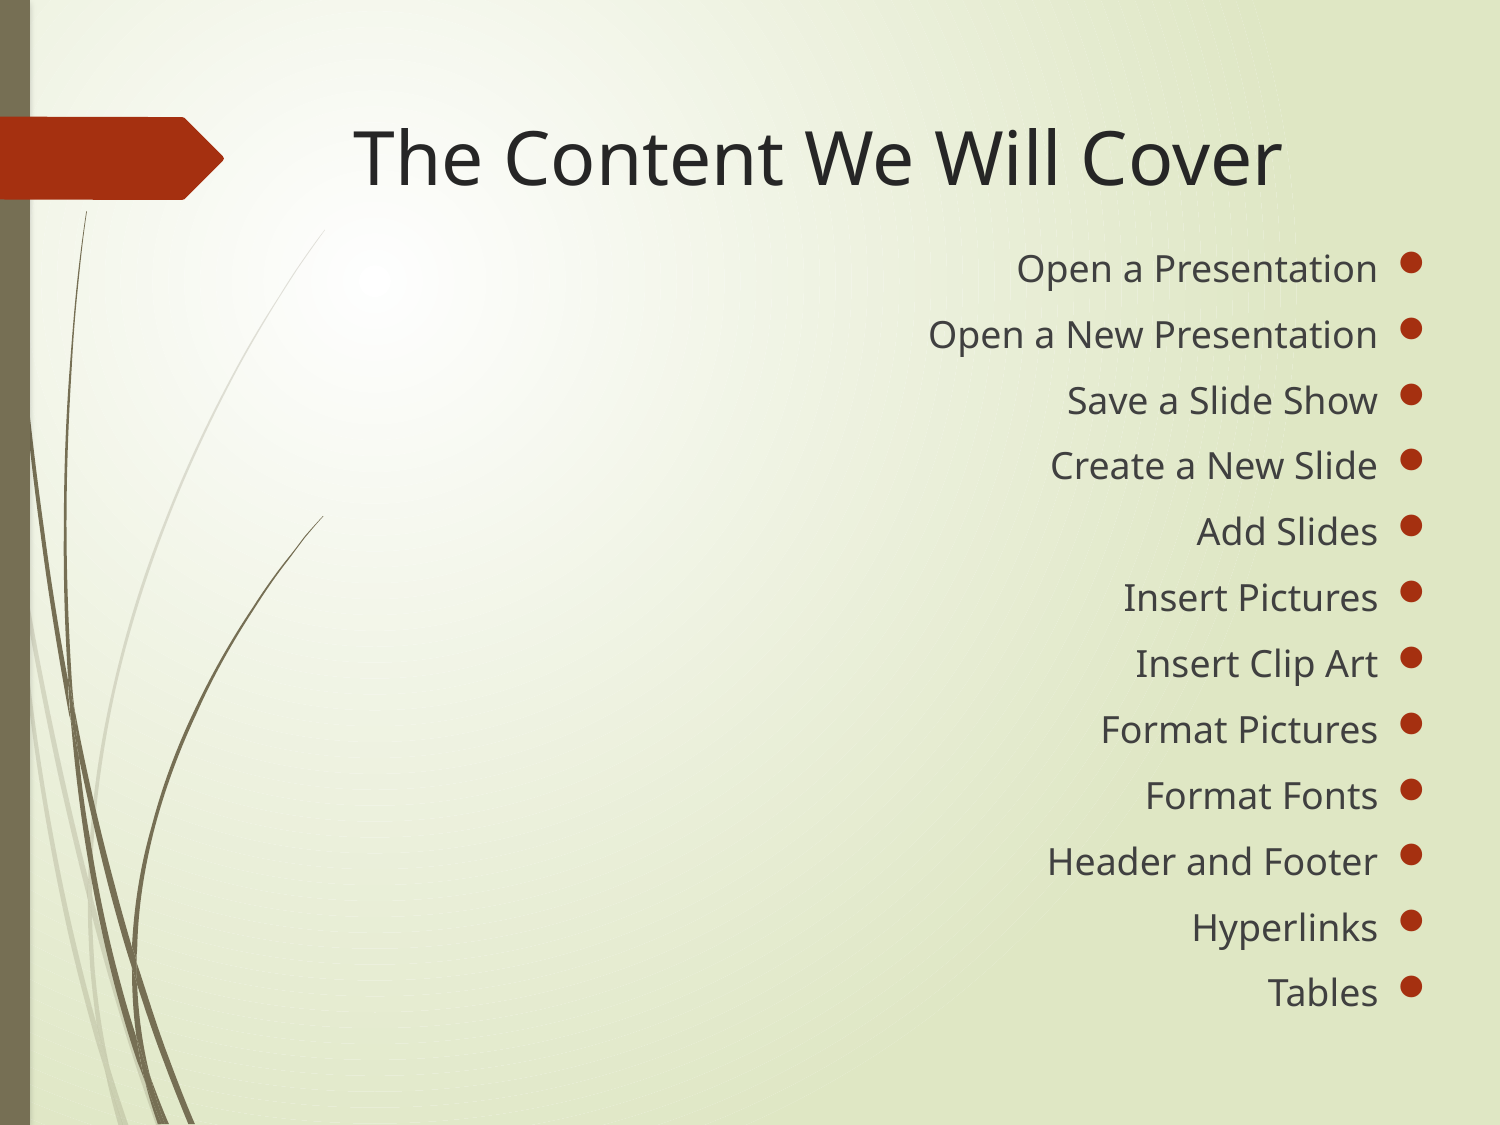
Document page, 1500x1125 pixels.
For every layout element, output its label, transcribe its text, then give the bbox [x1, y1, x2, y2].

title The Content We Will Cover [319, 102, 1400, 237]
list Open a Presentation Open a New Presentation Save a Slide Show Create a New Slide Add Slides Insert Pictures Insert Clip Art Format Pictures Format Fonts Header and Footer Hyperlinks Tables Charts Slide Themes Slide Transitions Rearrange Slides Preview Presentations View Outline Print Handouts [54, 237, 1450, 1050]
